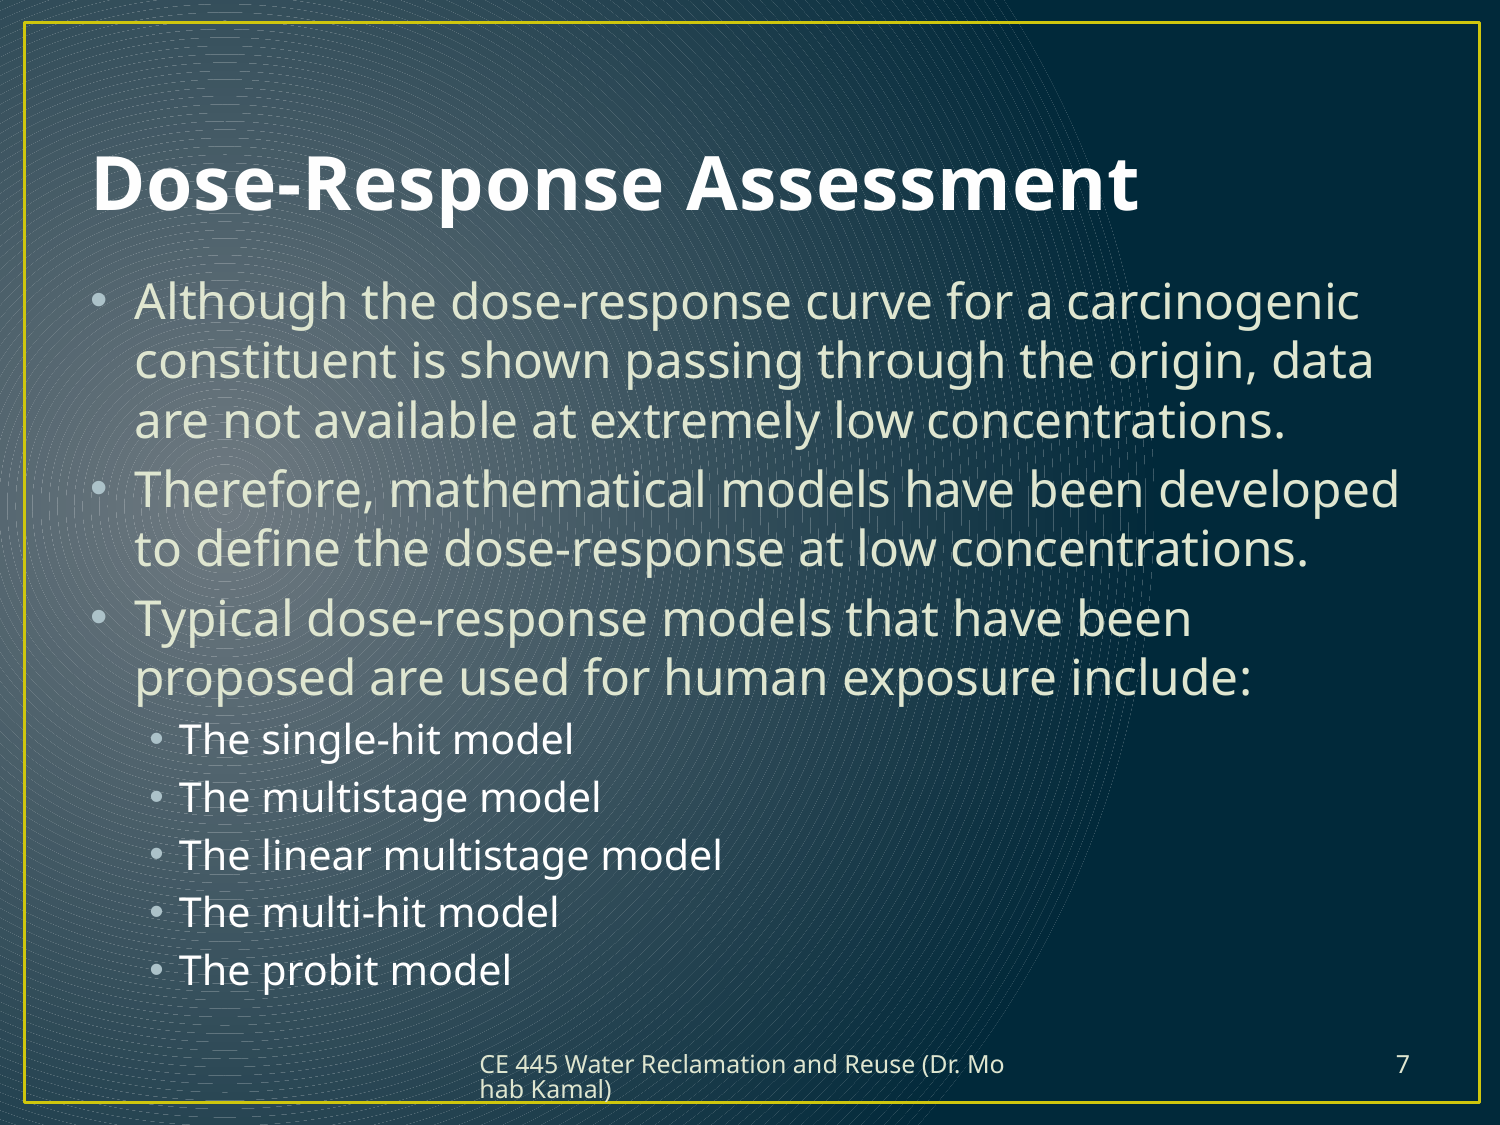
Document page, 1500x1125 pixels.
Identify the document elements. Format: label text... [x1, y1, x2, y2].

list Although the dose-response curve for a carcinogenic constituent is shown passing through the origin, data are not available at extremely low concentrations. Therefore, mathematical models have been developed to define the dose-response at low concentrations. Typical dose-response models that have been proposed are used for human exposure include: The single-hit model The multistage model The linear multistage model The multi-hit model The probit model [75, 262, 1425, 1063]
title Dose-Response Assessment [75, 45, 1425, 233]
slide_number 7 [1074, 1035, 1425, 1096]
footer CE 445 Water Reclamation and Reuse (Dr. Mohab Kamal) [464, 1035, 1036, 1096]
